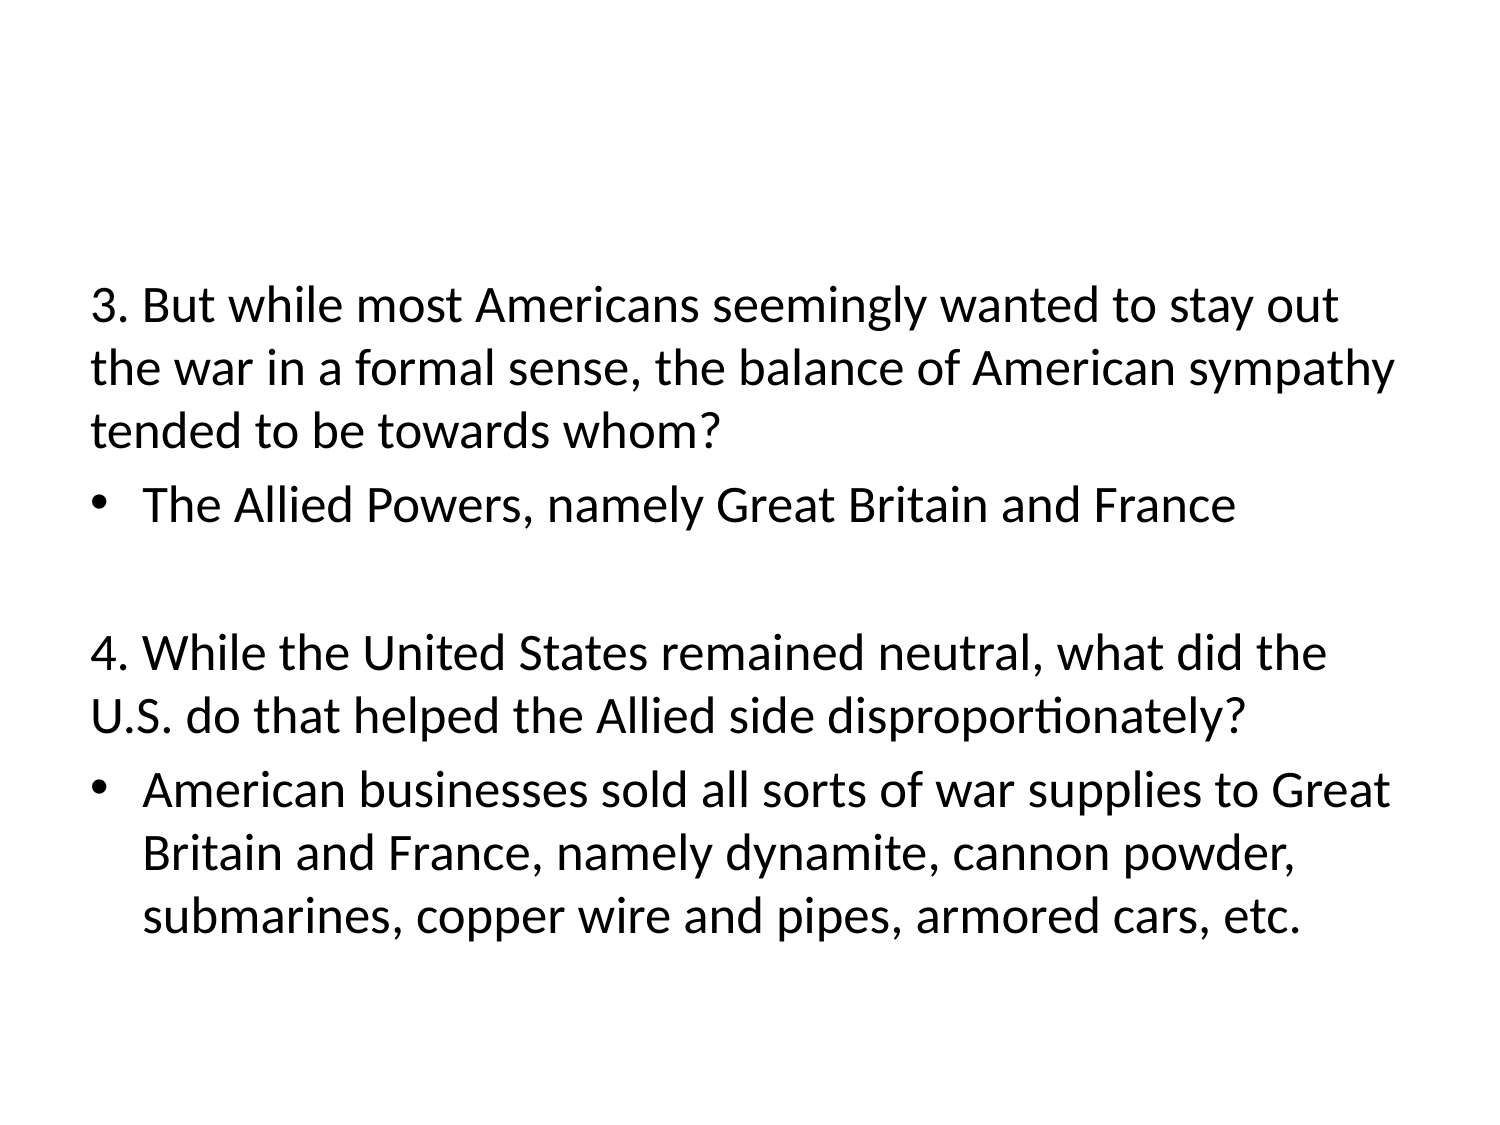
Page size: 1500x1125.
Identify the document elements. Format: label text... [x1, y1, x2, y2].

list 3. But while most Americans seemingly wanted to stay out the war in a formal sense, the balance of American sympathy tended to be towards whom? The Allied Powers, namely Great Britain and France 4. While the United States remained neutral, what did the U.S. do that helped the Allied side disproportionately? American businesses sold all sorts of war supplies to Great Britain and France, namely dynamite, cannon powder, submarines, copper wire and pipes, armored cars, etc. [75, 262, 1425, 1005]
